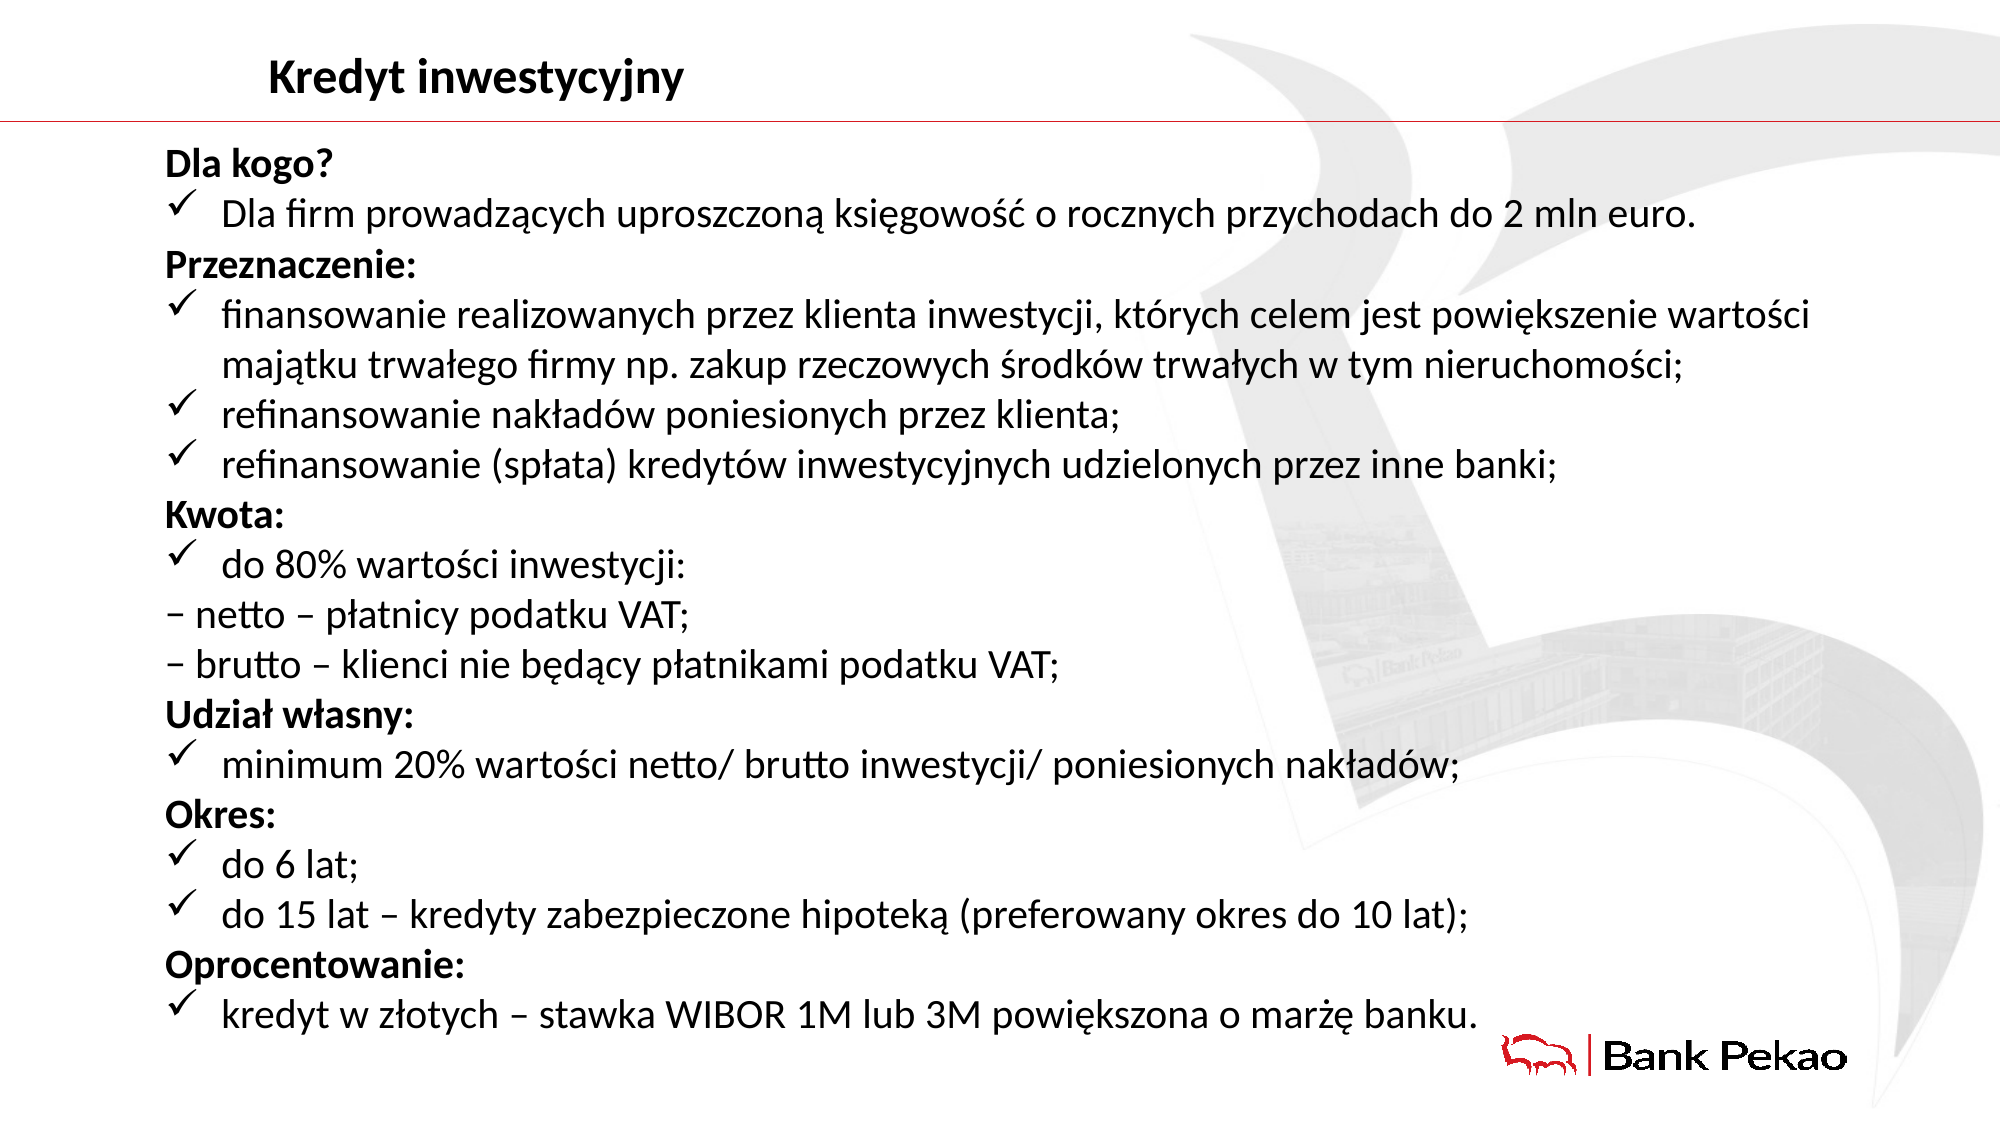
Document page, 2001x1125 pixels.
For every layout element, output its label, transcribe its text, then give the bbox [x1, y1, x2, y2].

picture [0, 122, 2000, 1125]
text_box Kredyt inwestycyjny [253, 54, 1476, 101]
text_box Dla kogo? Dla firm prowadzących uproszczoną księgowość o rocznych przychodach do 2 mln euro. Przeznaczenie: finansowanie realizowanych przez klienta inwestycji, których celem jest powiększenie wartości majątku trwałego firmy np. zakup rzeczowych środków trwałych w tym nieruchomości; refinansowanie nakładów poniesionych przez klienta; refinansowanie (spłata) kredytów inwestycyjnych udzielonych przez inne banki; Kwota: do 80% wartości inwestycji: − netto – płatnicy podatku VAT; − brutto – klienci nie będący płatnikami podatku VAT; Udział własny: minimum 20% wartości netto/ brutto inwestycji/ poniesionych nakładów; Okres: do 6 lat; do 15 lat – kredyty zabezpieczone hipoteką (preferowany okres do 10 lat); Oprocentowanie: kredyt w złotych – stawka WIBOR 1M lub 3M powiększona o marżę banku. [150, 128, 1905, 1044]
picture [0, 0, 2000, 121]
